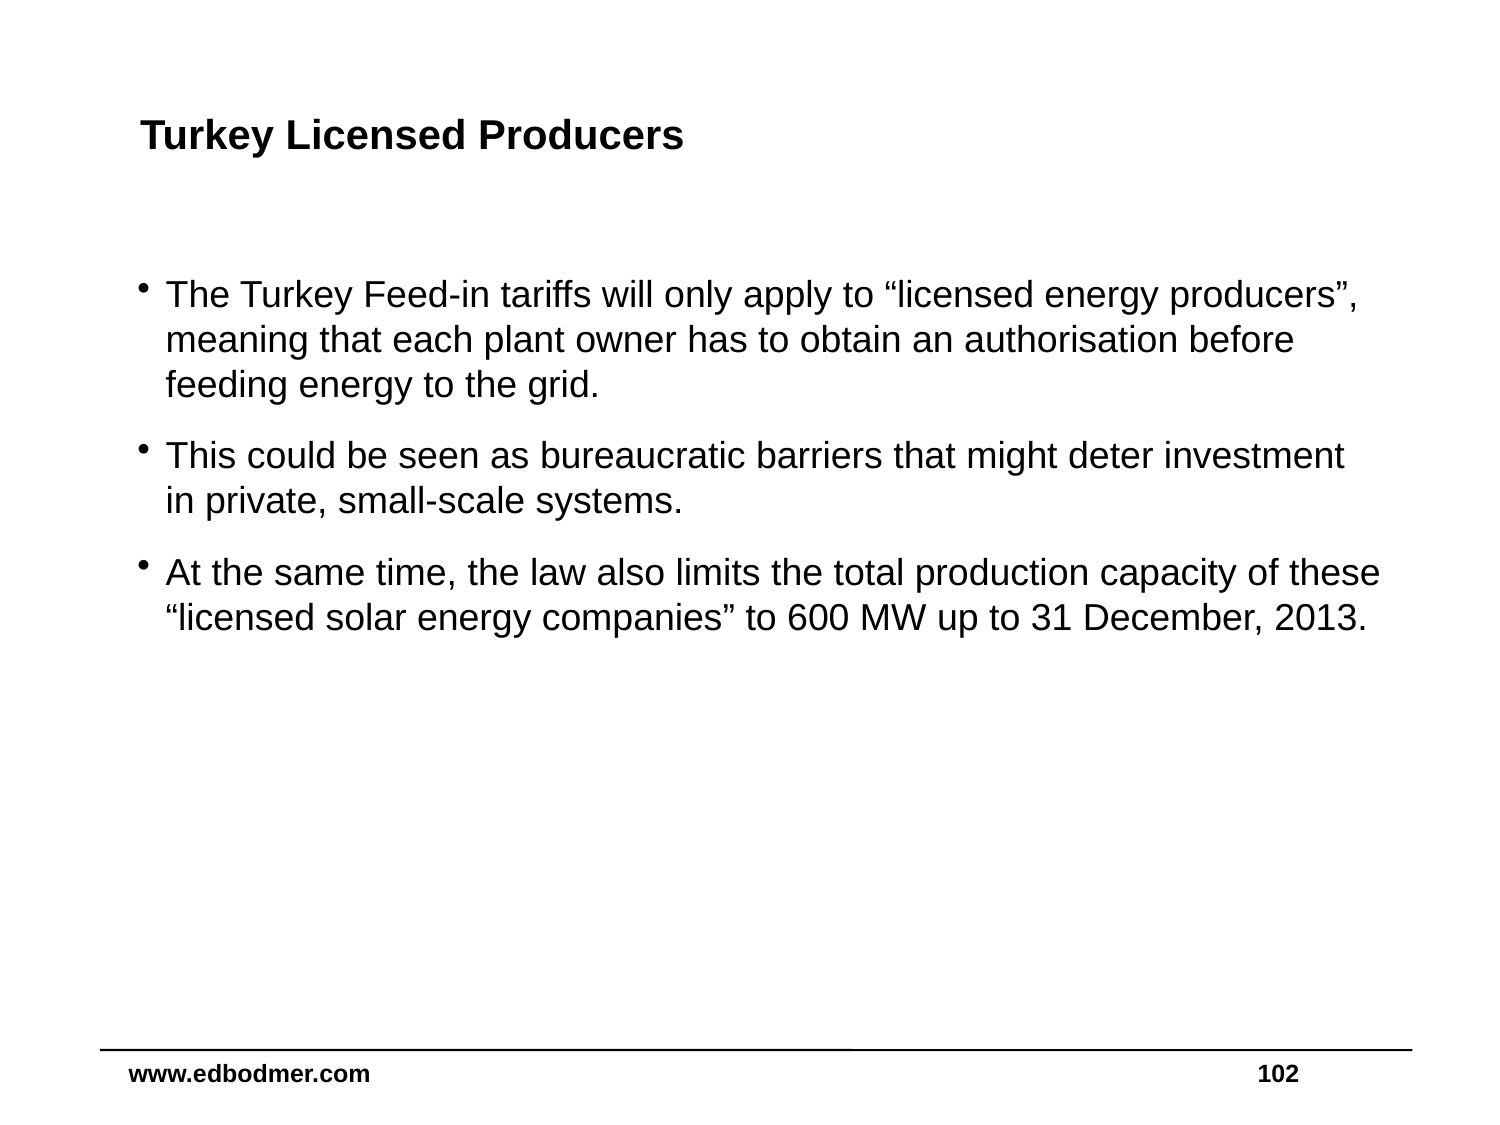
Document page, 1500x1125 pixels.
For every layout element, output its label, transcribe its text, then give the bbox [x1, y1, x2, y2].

title Turkey Licensed Producers [124, 99, 1288, 226]
list The Turkey Feed-in tariffs will only apply to “licensed energy producers”, meaning that each plant owner has to obtain an authorisation before feeding energy to the grid. This could be seen as bureaucratic barriers that might deter investment in private, small-scale systems. At the same time, the law also limits the total production capacity of these “licensed solar energy companies” to 600 MW up to 31 December, 2013. [112, 262, 1401, 1026]
